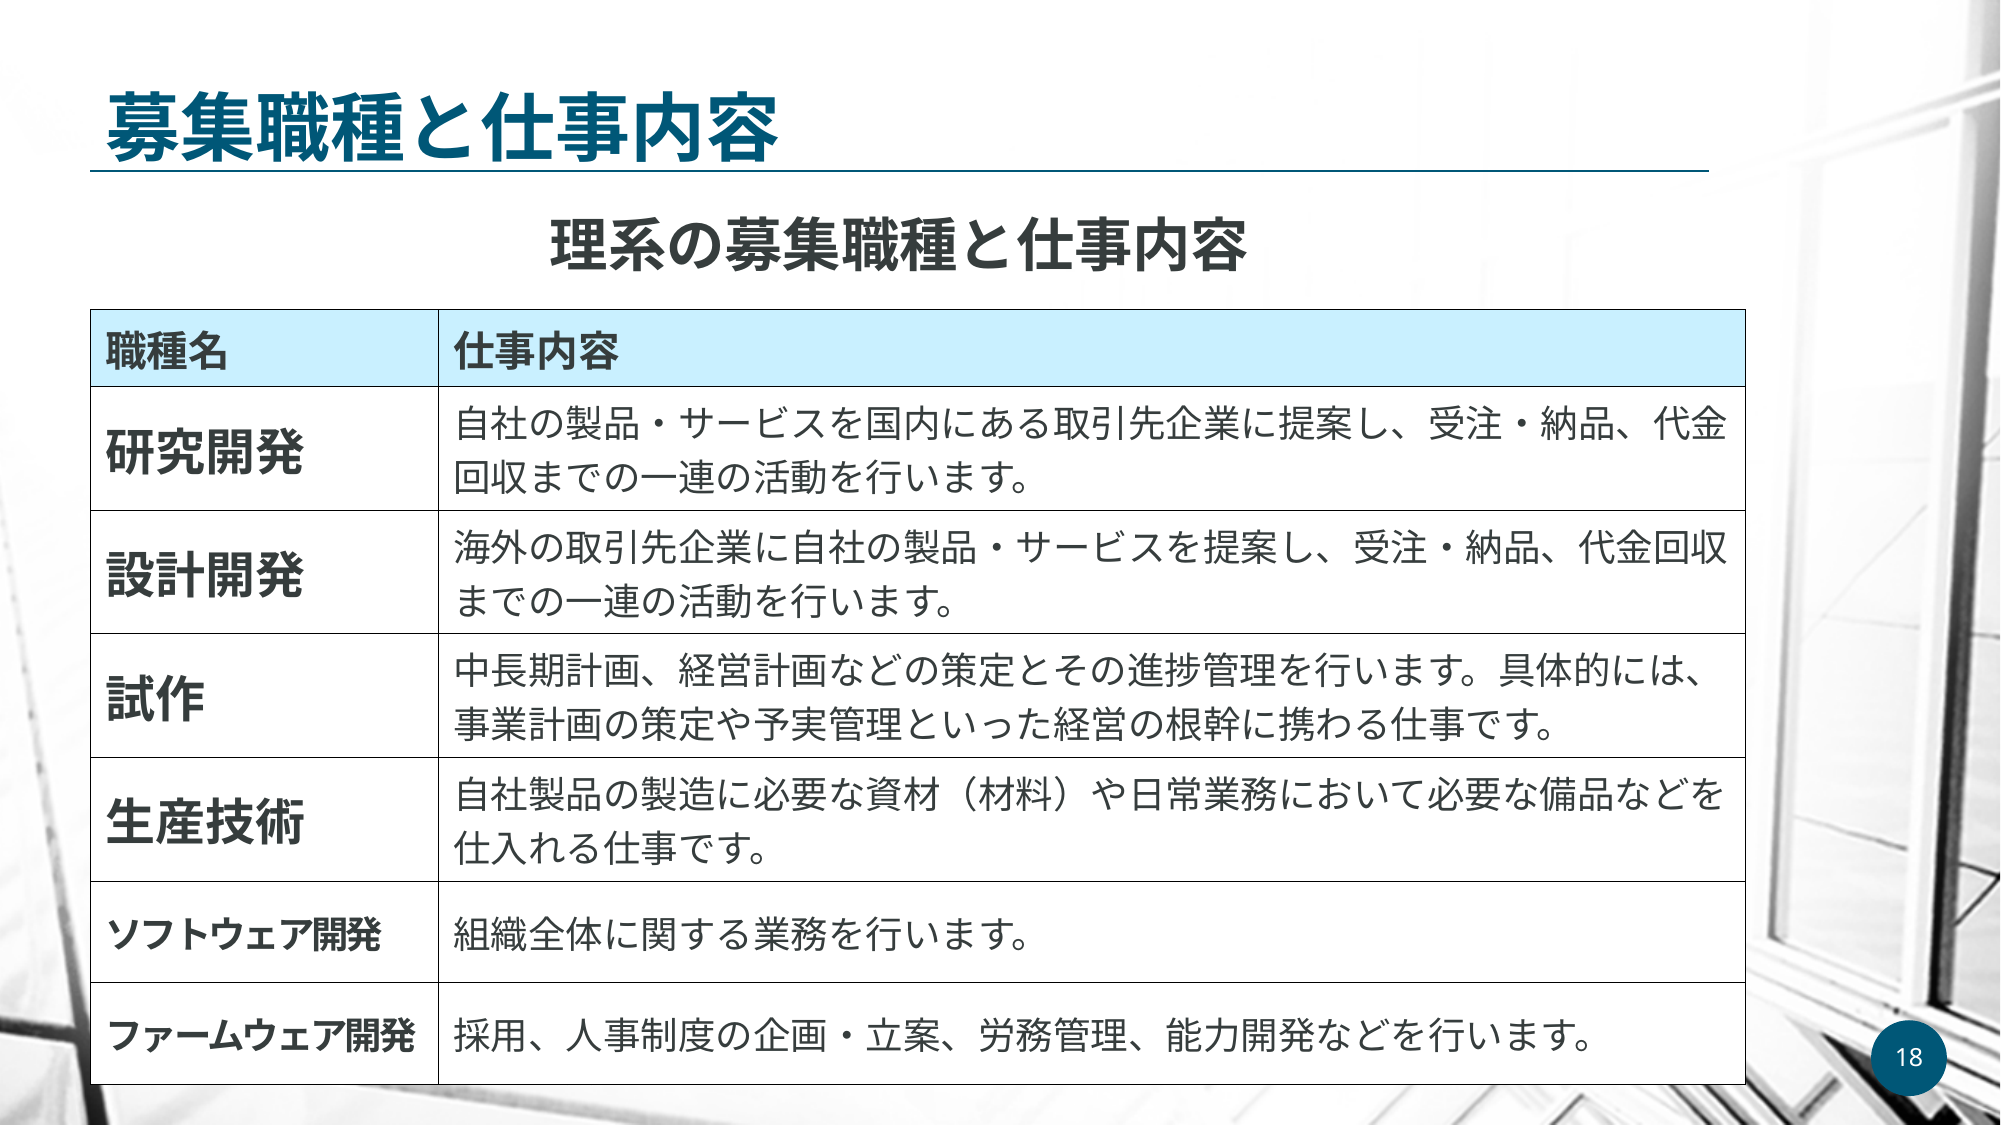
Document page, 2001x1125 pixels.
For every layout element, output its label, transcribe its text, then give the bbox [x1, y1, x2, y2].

text_box 理系の募集職種と仕事内容 [535, 200, 1264, 286]
table_cell 組織全体に関する業務を行います。 [439, 882, 1745, 982]
picture [0, 0, 2001, 1125]
table_cell 中長期計画、経営計画などの策定とその進捗管理を行います。具体的には、事業計画の策定や予実管理といった経営の根幹に携わる仕事です。 [439, 634, 1745, 757]
table_cell 生産技術 [91, 758, 438, 881]
table_header 職種名 [91, 310, 438, 386]
table_cell 採用、人事制度の企画・立案、労務管理、能力開発などを行います。 [439, 983, 1745, 1084]
table_cell 自社の製品・サービスを国内にある取引先企業に提案し、受注・納品、代金回収までの一連の活動を行います。 [439, 387, 1745, 510]
table_cell 研究開発 [91, 387, 438, 510]
table_header 仕事内容 [439, 310, 1745, 386]
table_cell 試作 [91, 634, 438, 757]
table_cell ファームウェア開発 [91, 983, 438, 1084]
table_cell ソフトウェア開発 [91, 882, 438, 982]
table_cell 設計開発 [91, 511, 438, 633]
table_cell 海外の取引先企業に自社の製品・サービスを提案し、受注・納品、代金回収までの一連の活動を行います。 [439, 511, 1745, 633]
table_cell 自社製品の製造に必要な資材（材料）や日常業務において必要な備品などを仕入れる仕事です。 [439, 758, 1745, 881]
title 募集職種と仕事内容 [90, 90, 1709, 178]
